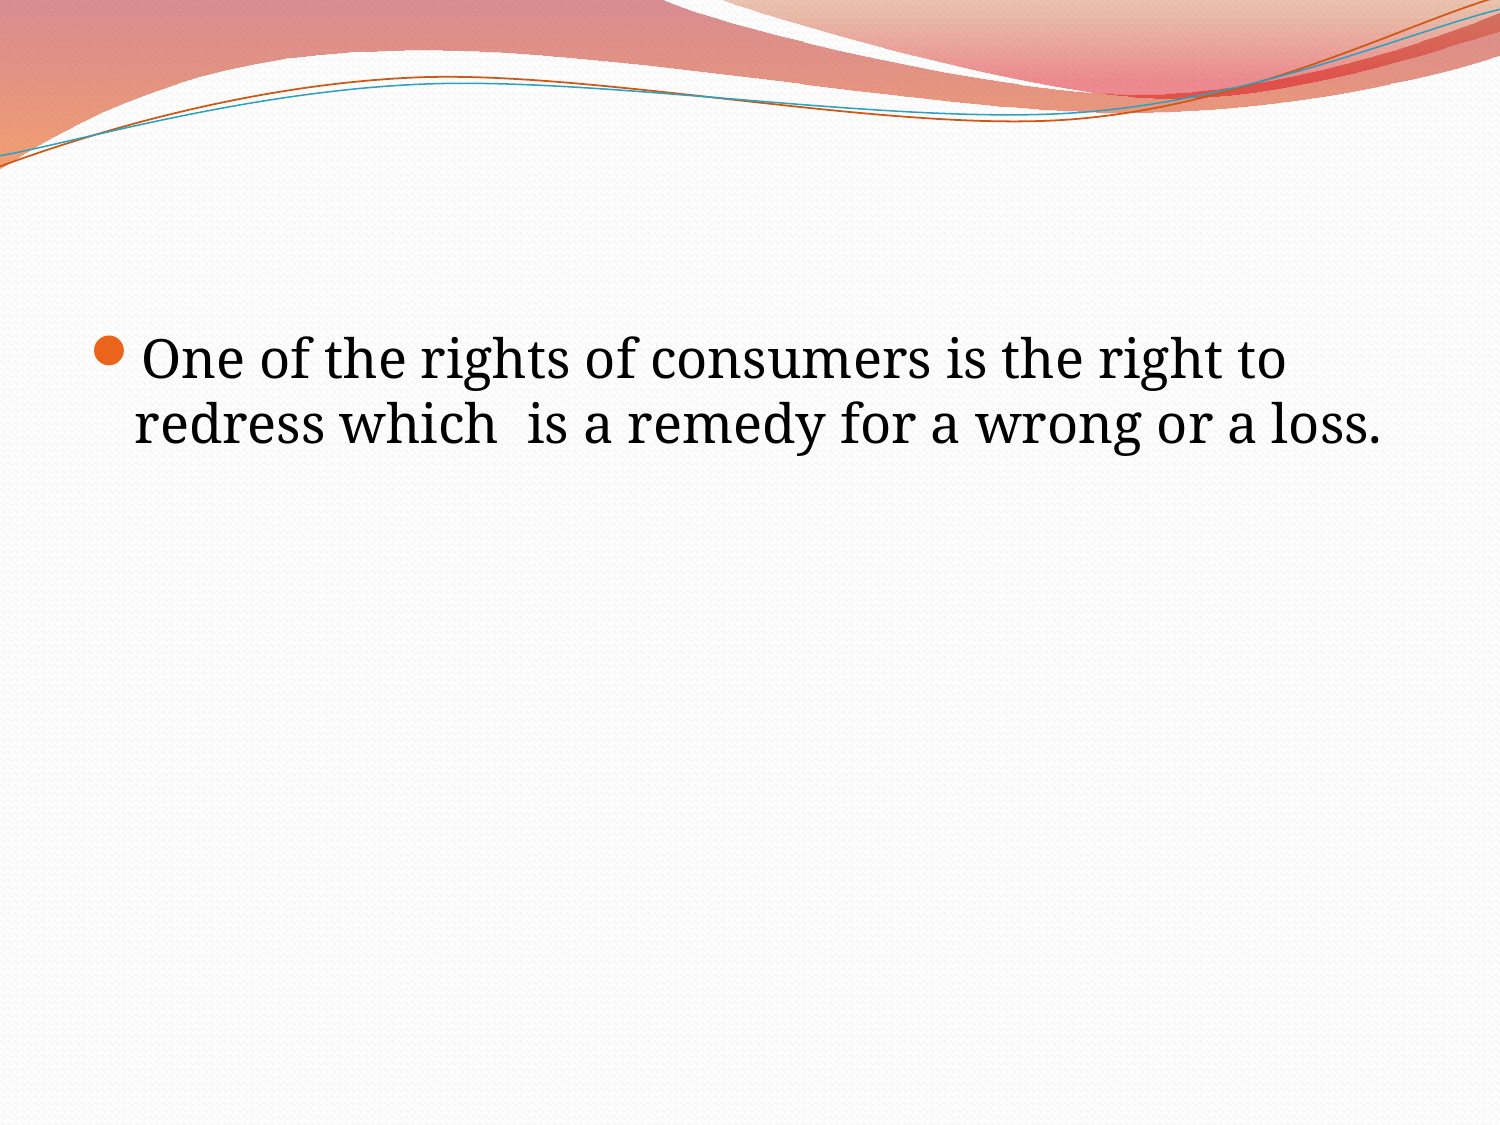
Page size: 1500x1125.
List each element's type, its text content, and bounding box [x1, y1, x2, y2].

list One of the rights of consumers is the right to redress which is a remedy for a wrong or a loss. [75, 317, 1425, 1038]
